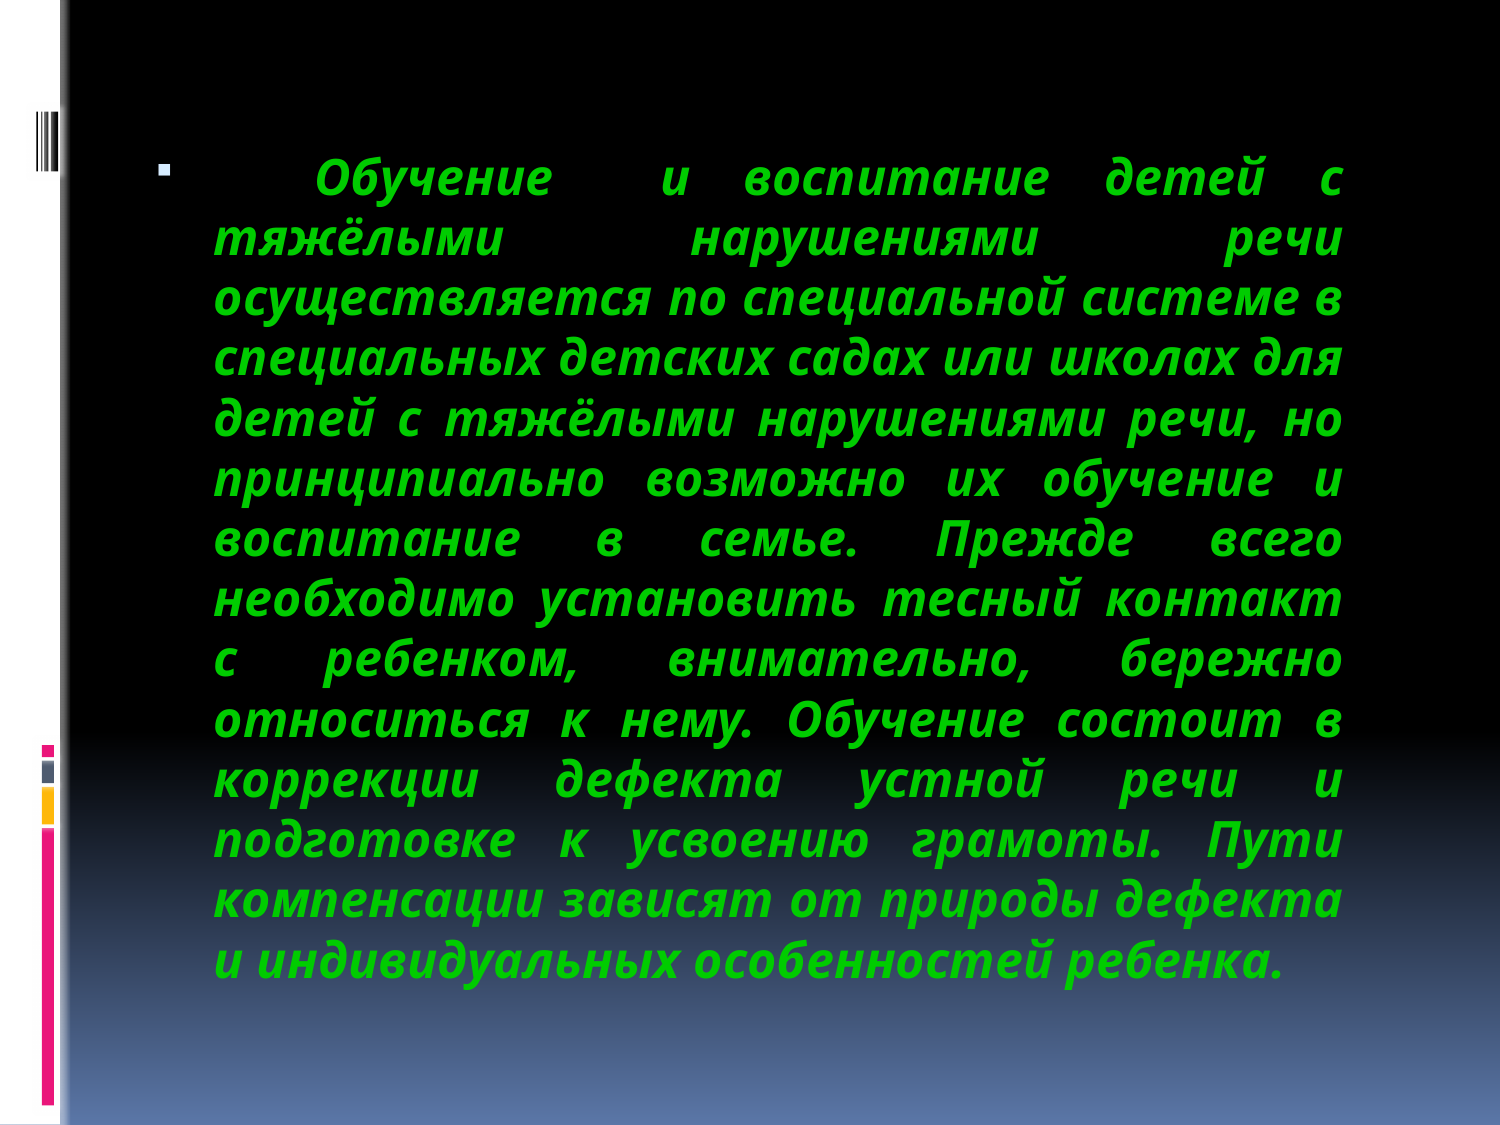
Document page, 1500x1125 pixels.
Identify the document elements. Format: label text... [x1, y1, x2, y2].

list Обучение и воспитание детей с тяжёлыми нарушениями речи осуществляется по специальной системе в специальных детских садах или школах для детей с тяжёлыми нарушениями речи, но принципиально возможно их обучение и воспитание в семье. Прежде всего необходимо установить тесный контакт с ребенком, внимательно, бережно относиться к нему. Обучение состоит в коррекции дефекта устной речи и подготовке к усвоению грамоты. Пути компенсации зависят от природы дефекта и индивидуальных особенностей ребенка. [140, 137, 1360, 1038]
